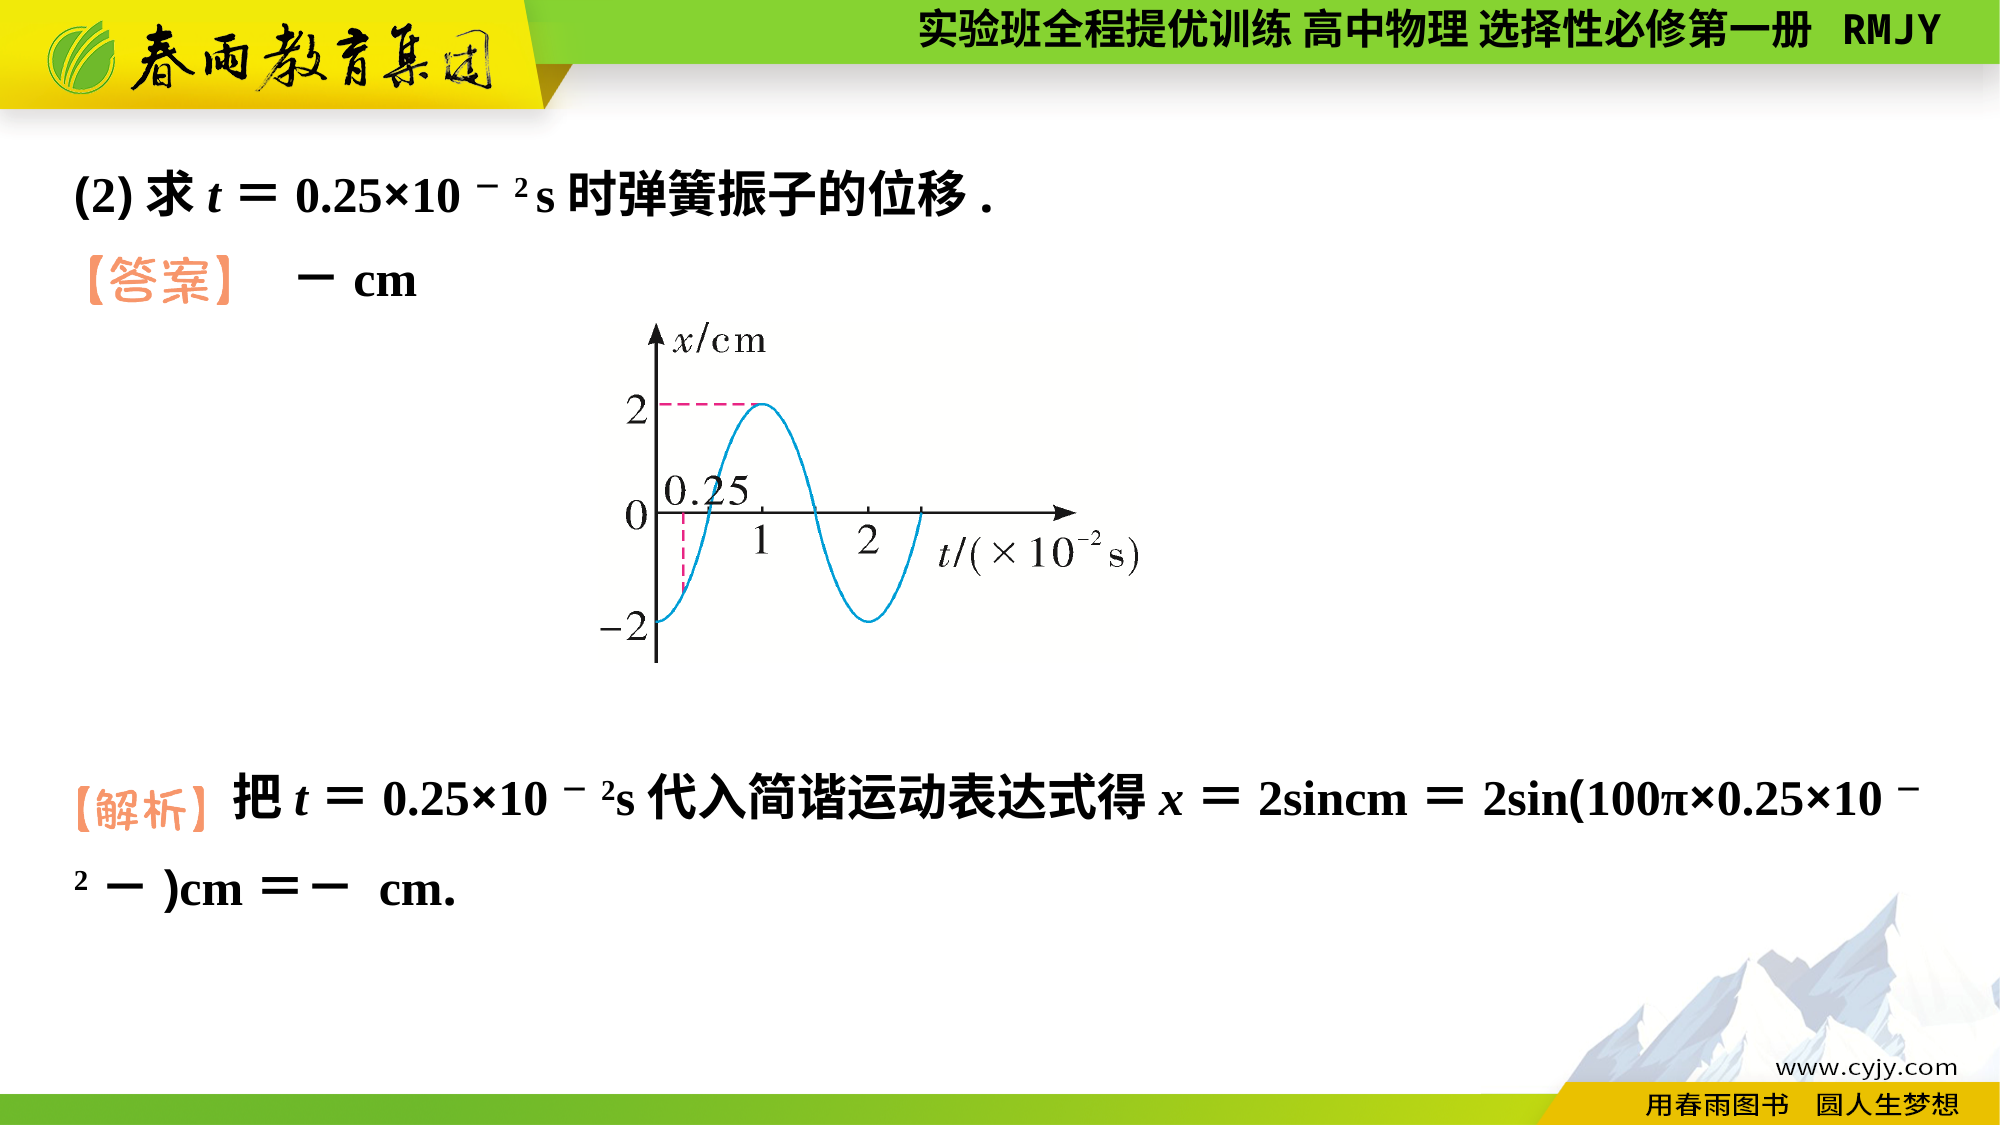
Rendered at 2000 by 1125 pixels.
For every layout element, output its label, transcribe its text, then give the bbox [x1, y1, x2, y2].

picture [0, 0, 2000, 1125]
list (2)求t＝0.25×10－2 s时弹簧振子的位移. [59, 125, 1944, 232]
